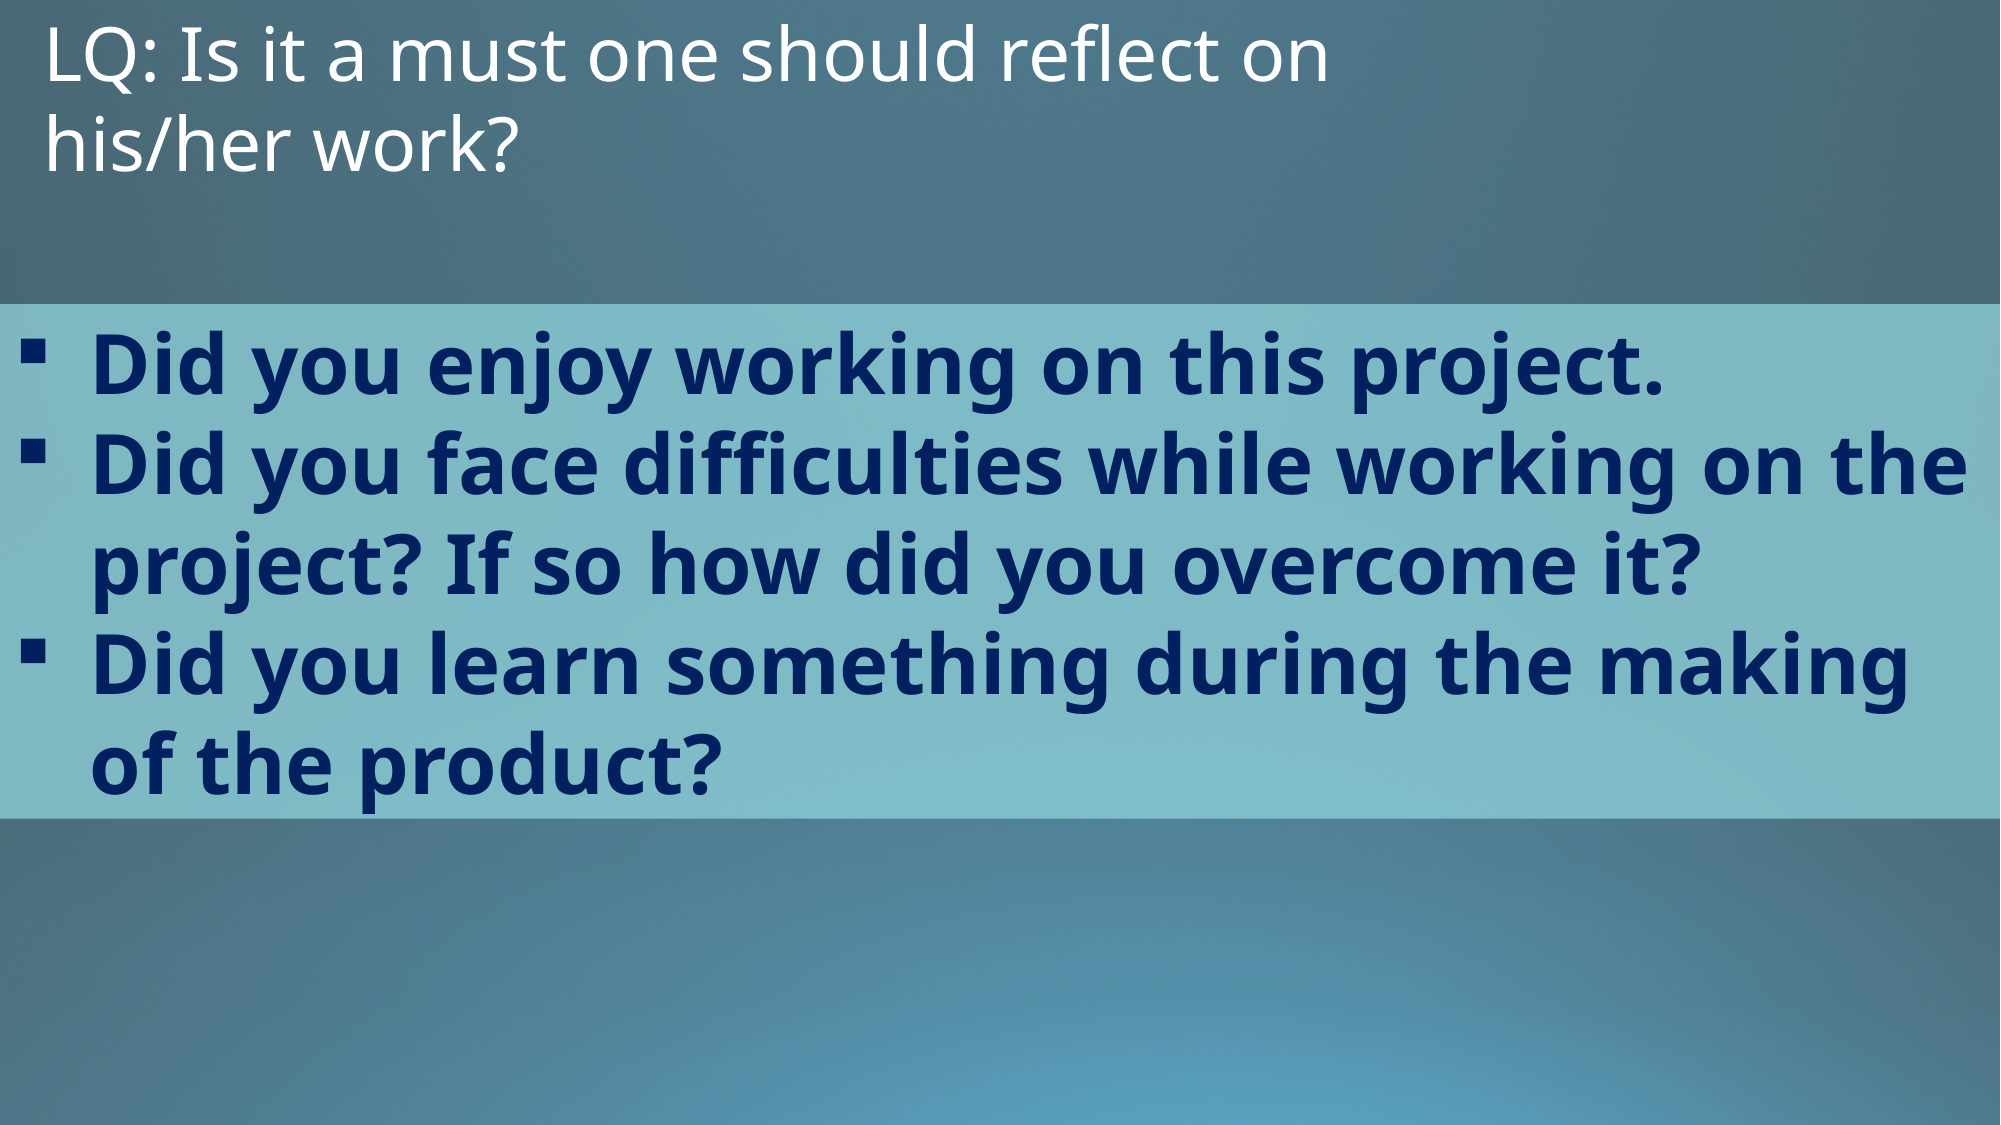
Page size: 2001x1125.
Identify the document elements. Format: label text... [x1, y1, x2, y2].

text_box Did you enjoy working on this project. Did you face difficulties while working on the project? If so how did you overcome it? Did you learn something during the making of the product? [0, 304, 2000, 819]
text_box LQ: Is it a must one should reflect on his/her work? [29, 0, 1605, 195]
